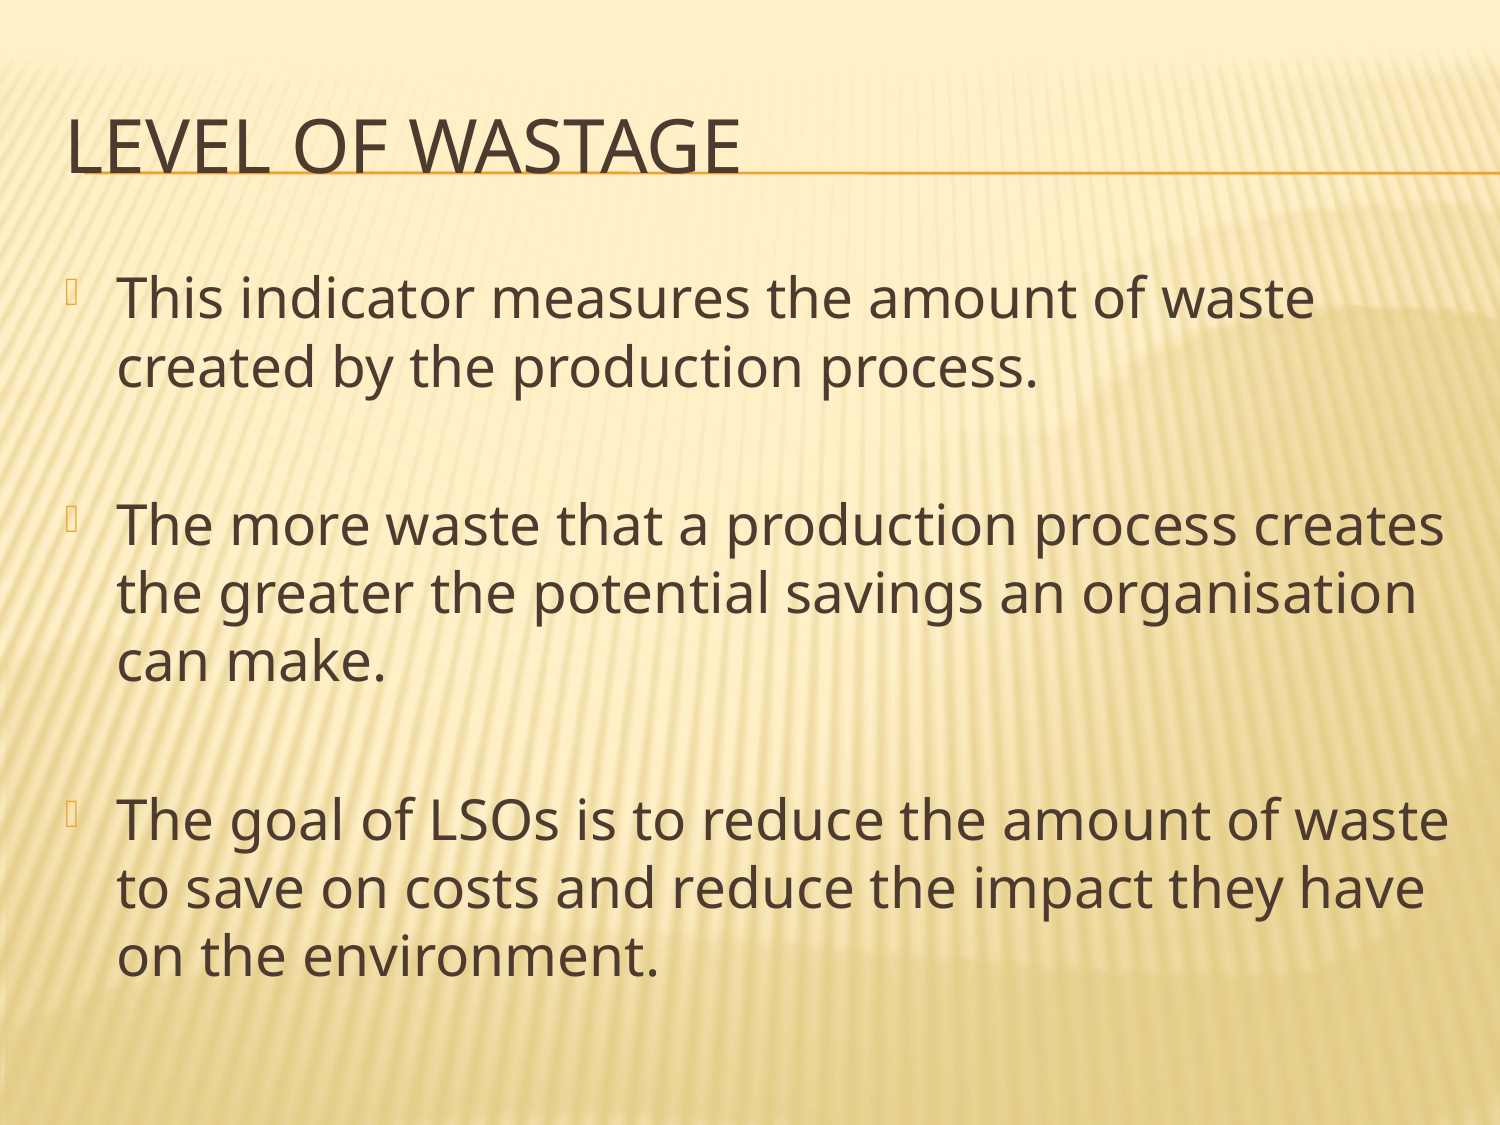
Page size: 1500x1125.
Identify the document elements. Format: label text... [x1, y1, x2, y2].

title Level of Wastage [50, 75, 1475, 213]
list This indicator measures the amount of waste created by the production process. The more waste that a production process creates the greater the potential savings an organisation can make. The goal of LSOs is to reduce the amount of waste to save on costs and reduce the impact they have on the environment. [50, 254, 1475, 998]
